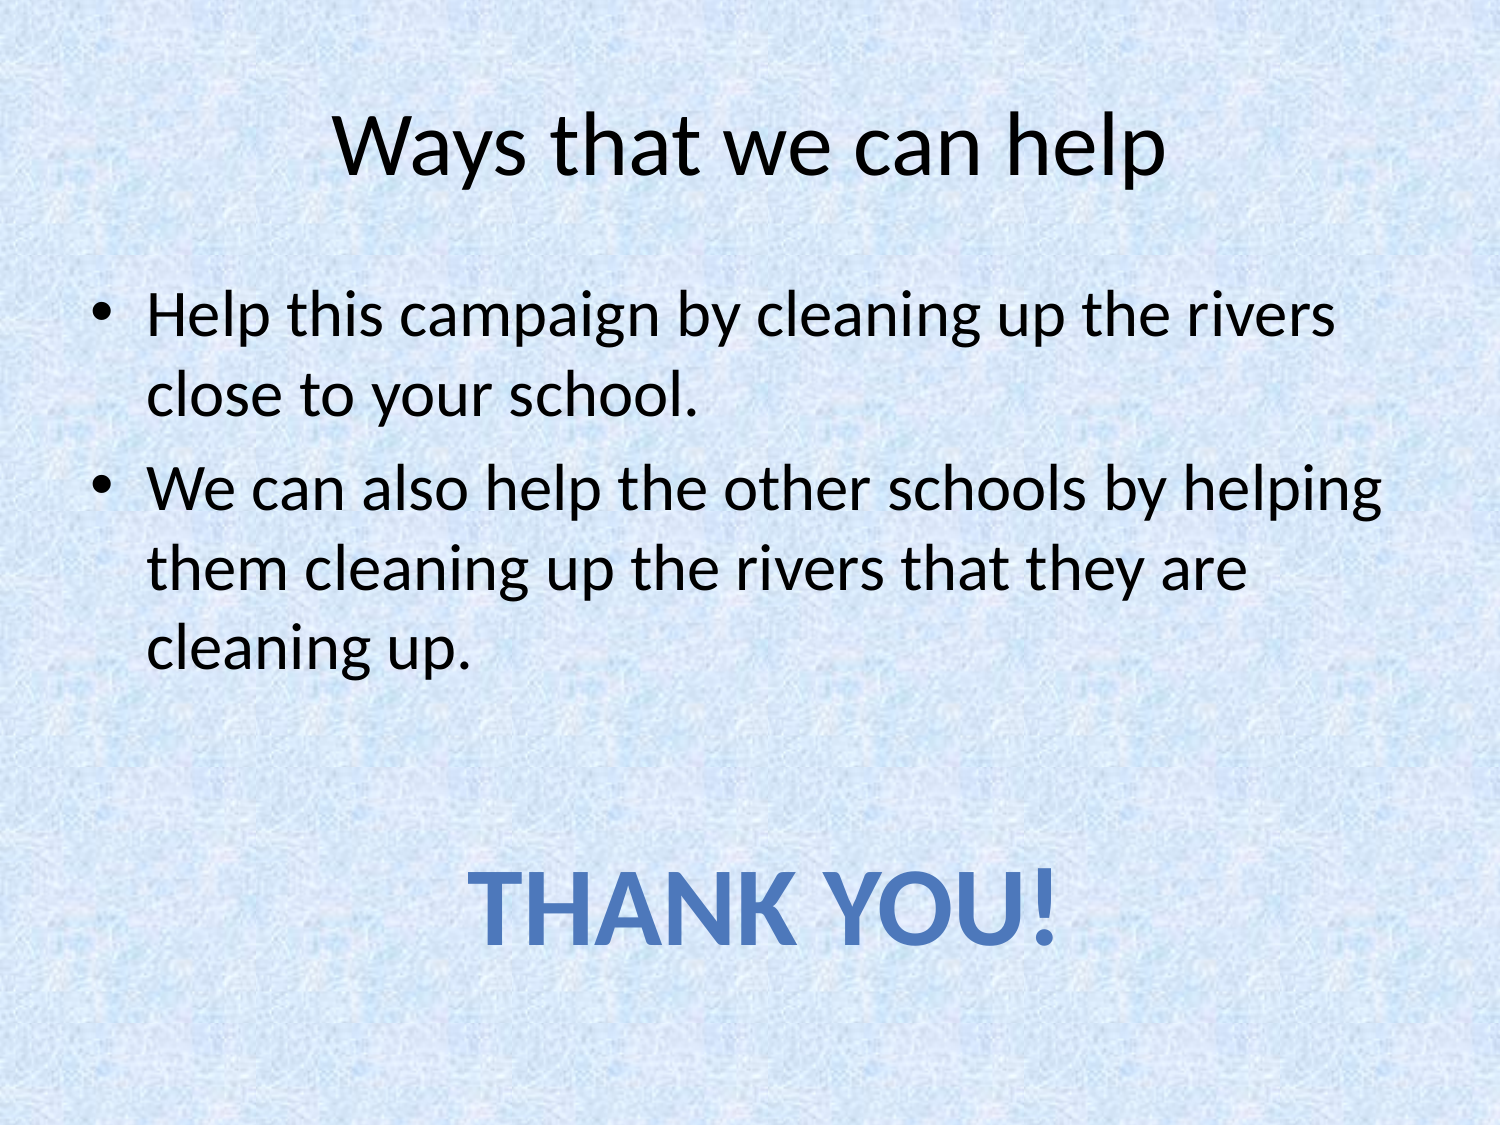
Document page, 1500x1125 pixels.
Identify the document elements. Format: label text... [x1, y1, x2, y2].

title Ways that we can help [75, 45, 1425, 233]
list Help this campaign by cleaning up the rivers close to your school. We can also help the other schools by helping them cleaning up the rivers that they are cleaning up. [75, 262, 1425, 1005]
picture [0, 0, 1500, 1125]
text_box Thank you! [437, 824, 1095, 975]
